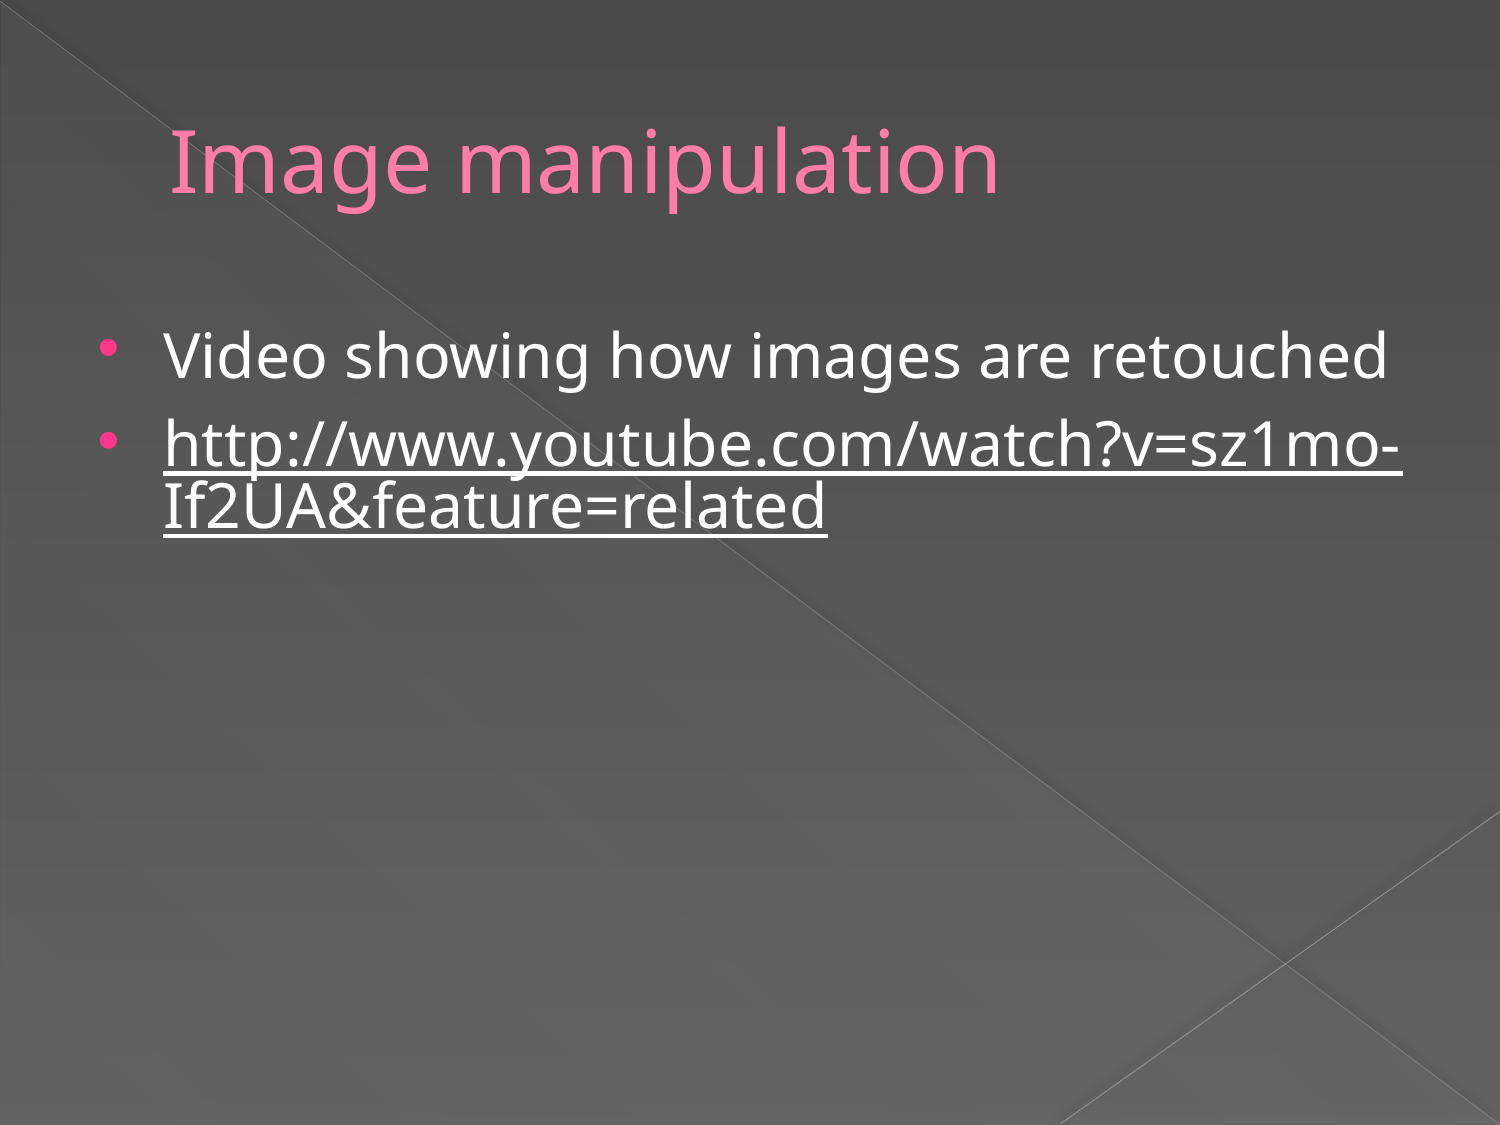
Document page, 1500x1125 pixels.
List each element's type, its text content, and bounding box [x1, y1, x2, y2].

list Video showing how images are retouched http://www.youtube.com/watch?v=sz1mo-If2UA&feature=related [75, 308, 1425, 1059]
title Image manipulation [75, 43, 1425, 274]
